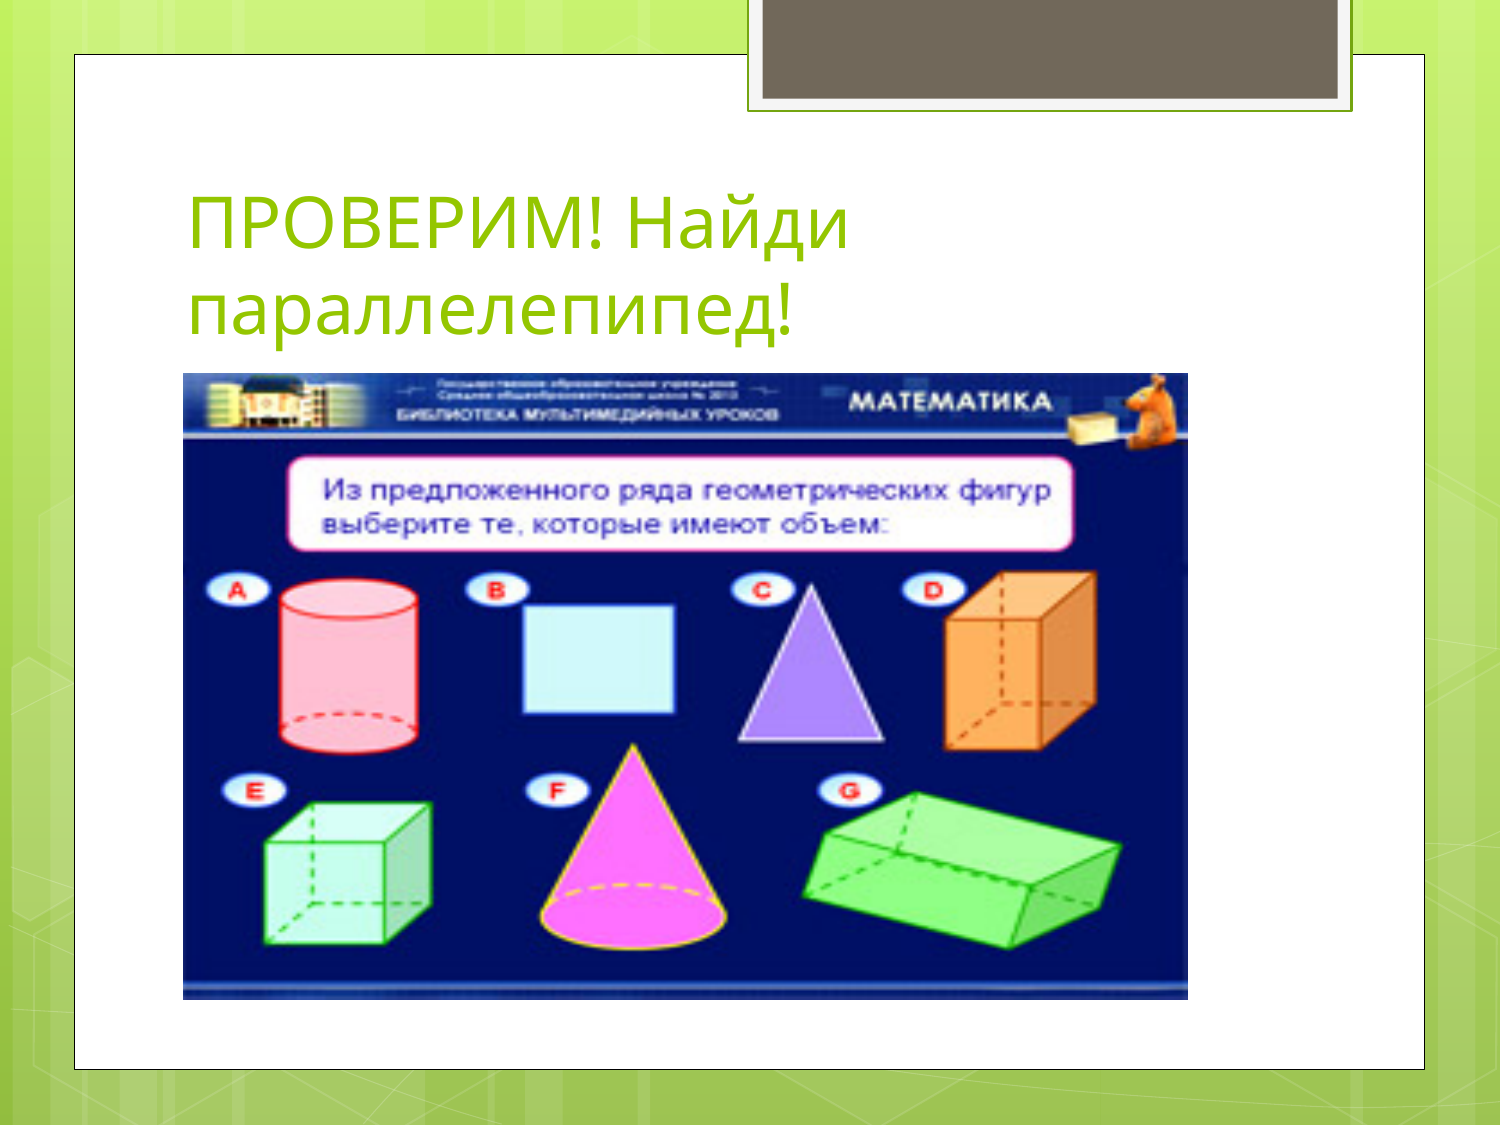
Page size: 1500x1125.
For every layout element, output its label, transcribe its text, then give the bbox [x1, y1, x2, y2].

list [182, 373, 1188, 1000]
title ПРОВЕРИМ! Найди параллелепипед! [171, 168, 1324, 357]
